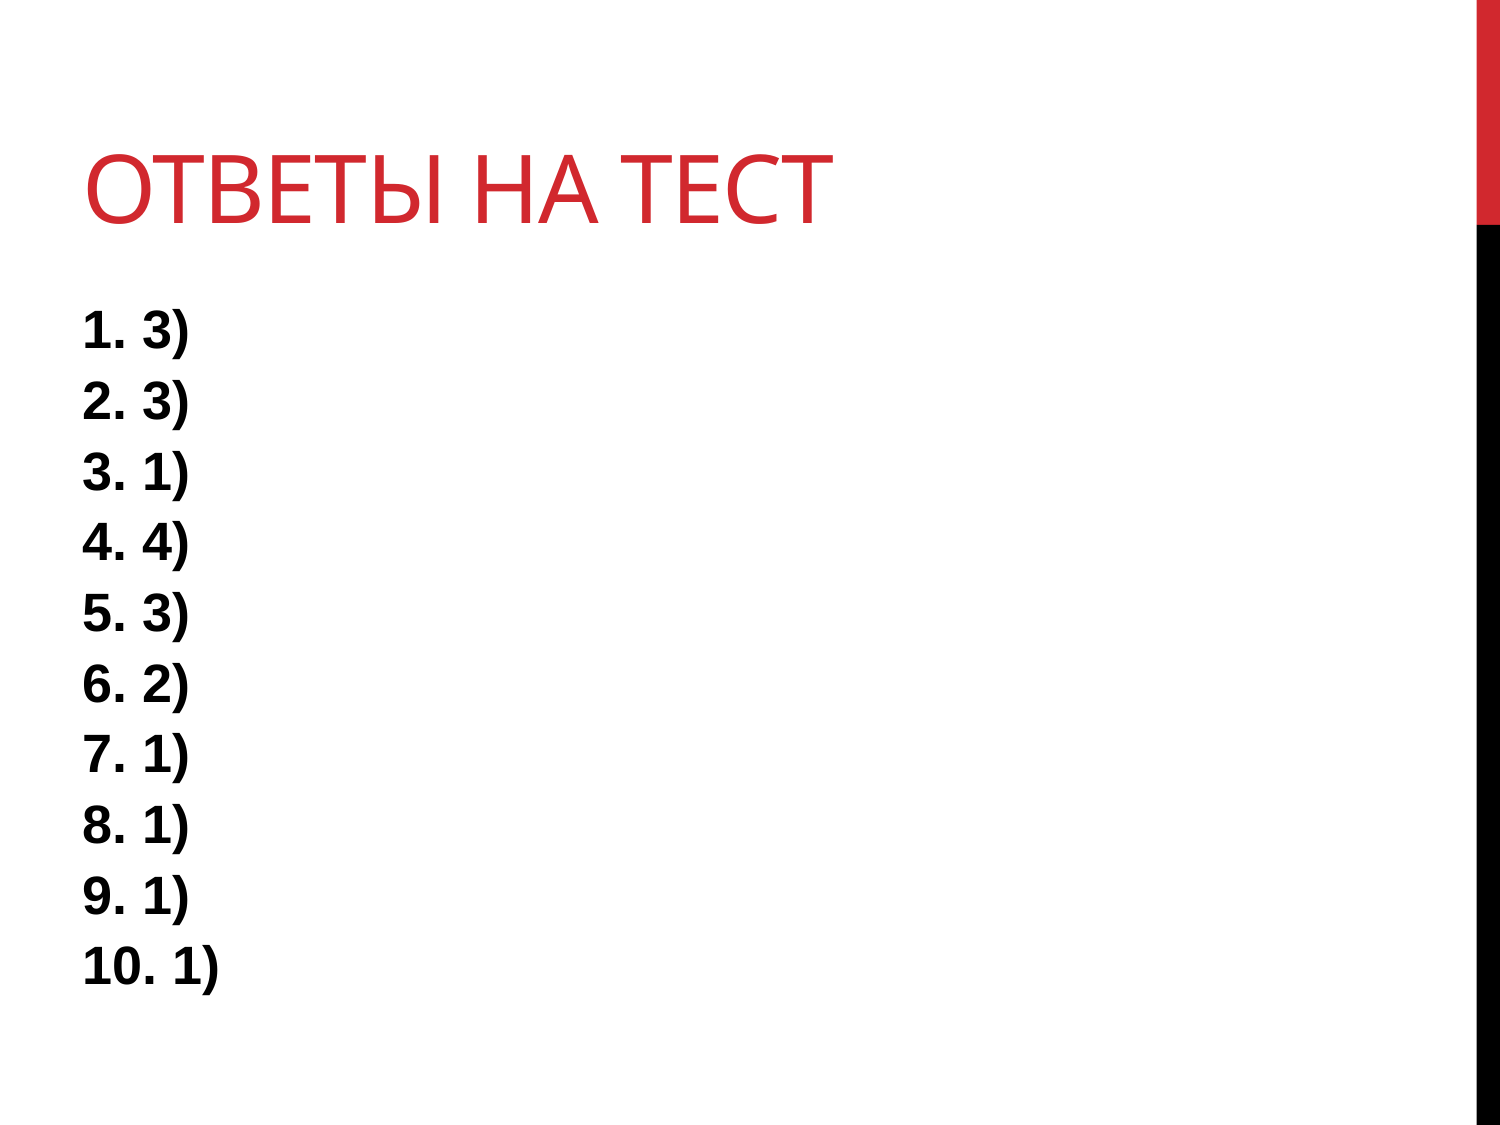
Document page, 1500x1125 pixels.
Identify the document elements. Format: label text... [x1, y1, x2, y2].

title Ответы на тест [74, 24, 1026, 251]
list 1. 3) 2. 3) 3. 1) 4. 4) 5. 3) 6. 2) 7. 1) 8. 1) 9. 1) 10. 1) [74, 286, 1326, 1006]
